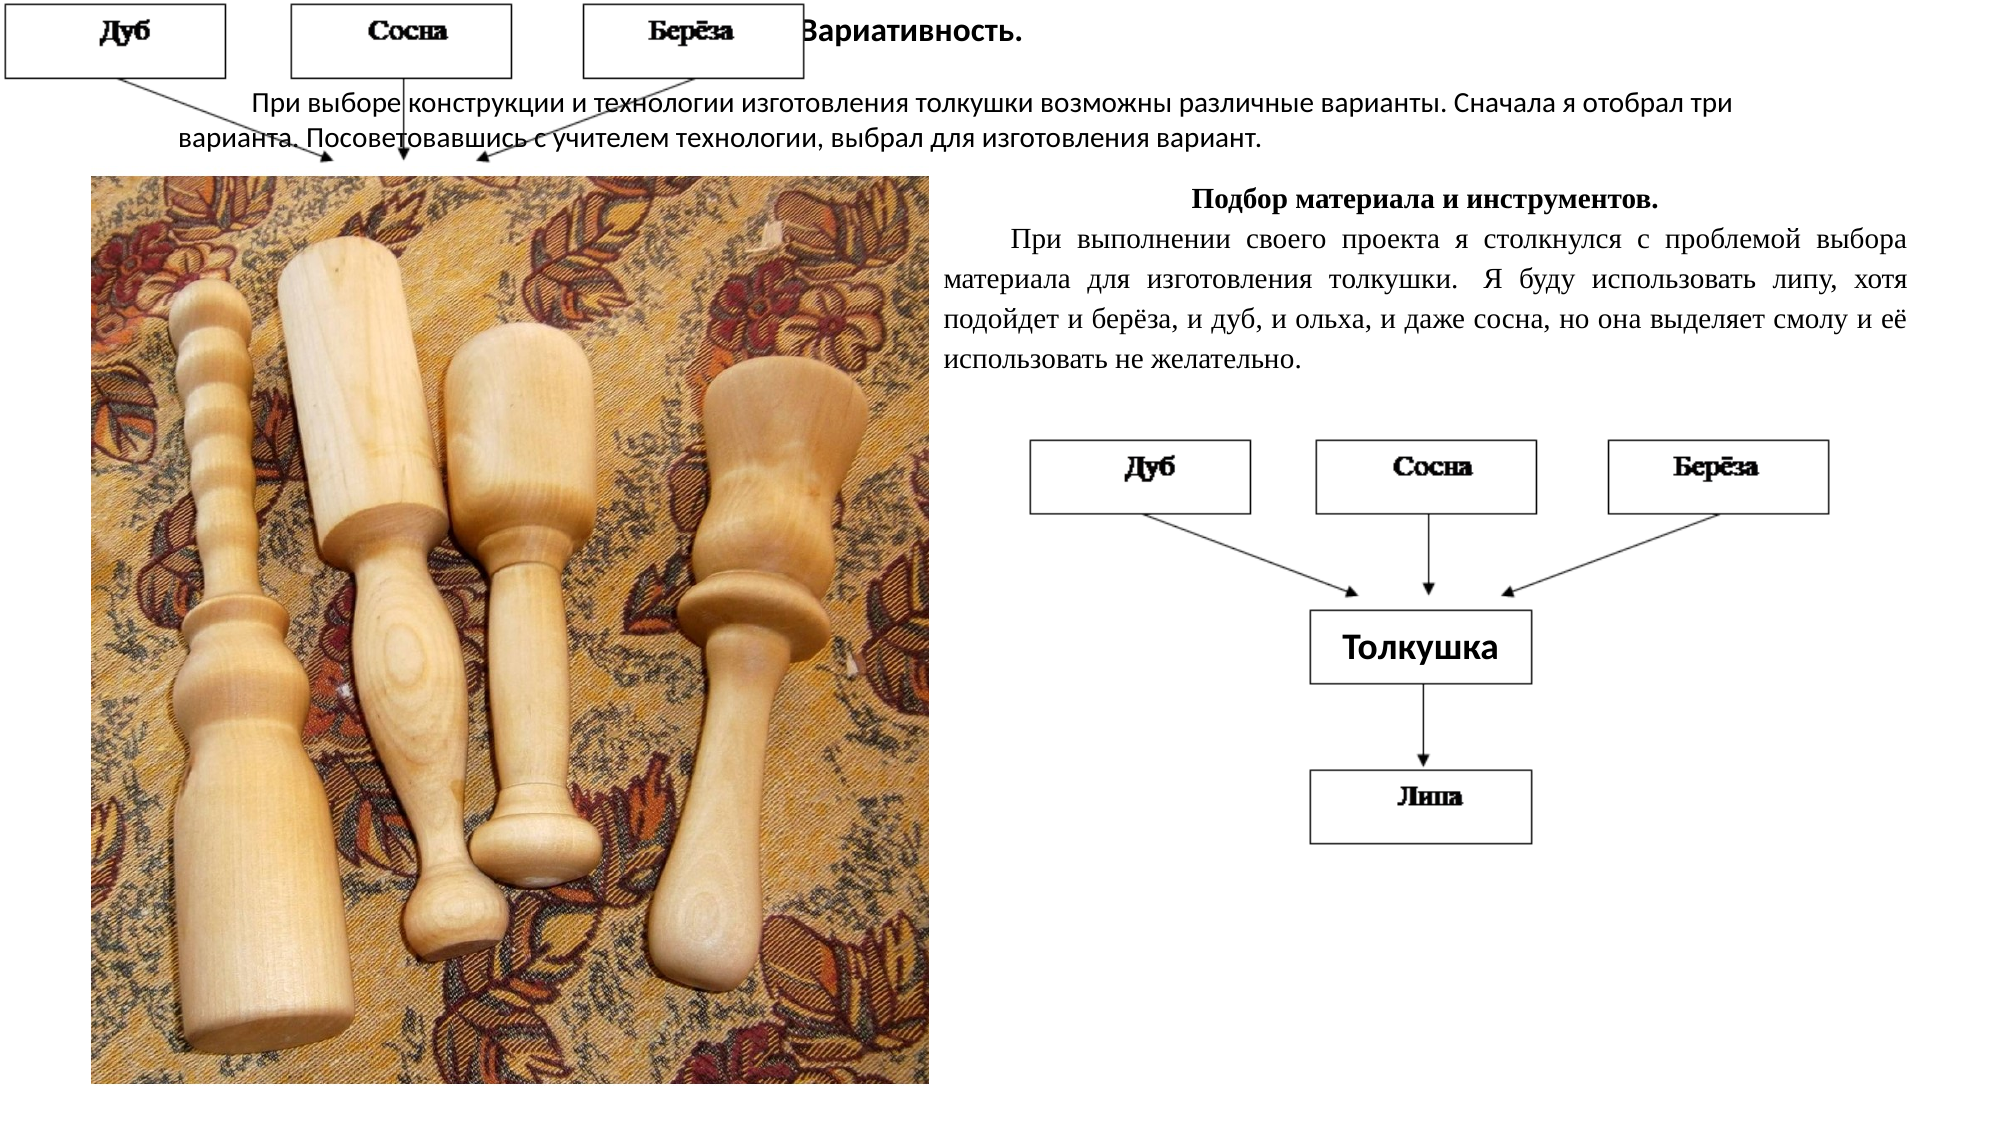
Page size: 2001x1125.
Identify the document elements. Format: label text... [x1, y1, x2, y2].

text_box Подбор материала и инструментов. При выполнении своего проекта я столкнулся с проблемой выбора материала для изготовления толкушки. Я буду использовать липу, хотя подойдет и берёза, и дуб, и ольха, и даже сосна, но она выделяет смолу и её использовать не желательно. [929, 166, 1929, 382]
text_box Вариативность. При выборе конструкции и технологии изготовления толкушки возможны различные варианты. Сначала я отобрал три варианта. Посоветовавшись с учителем технологии, выбрал для изготовления вариант. [808, 1, 1911, 166]
picture [1024, 435, 1833, 848]
picture [0, 0, 929, 1093]
